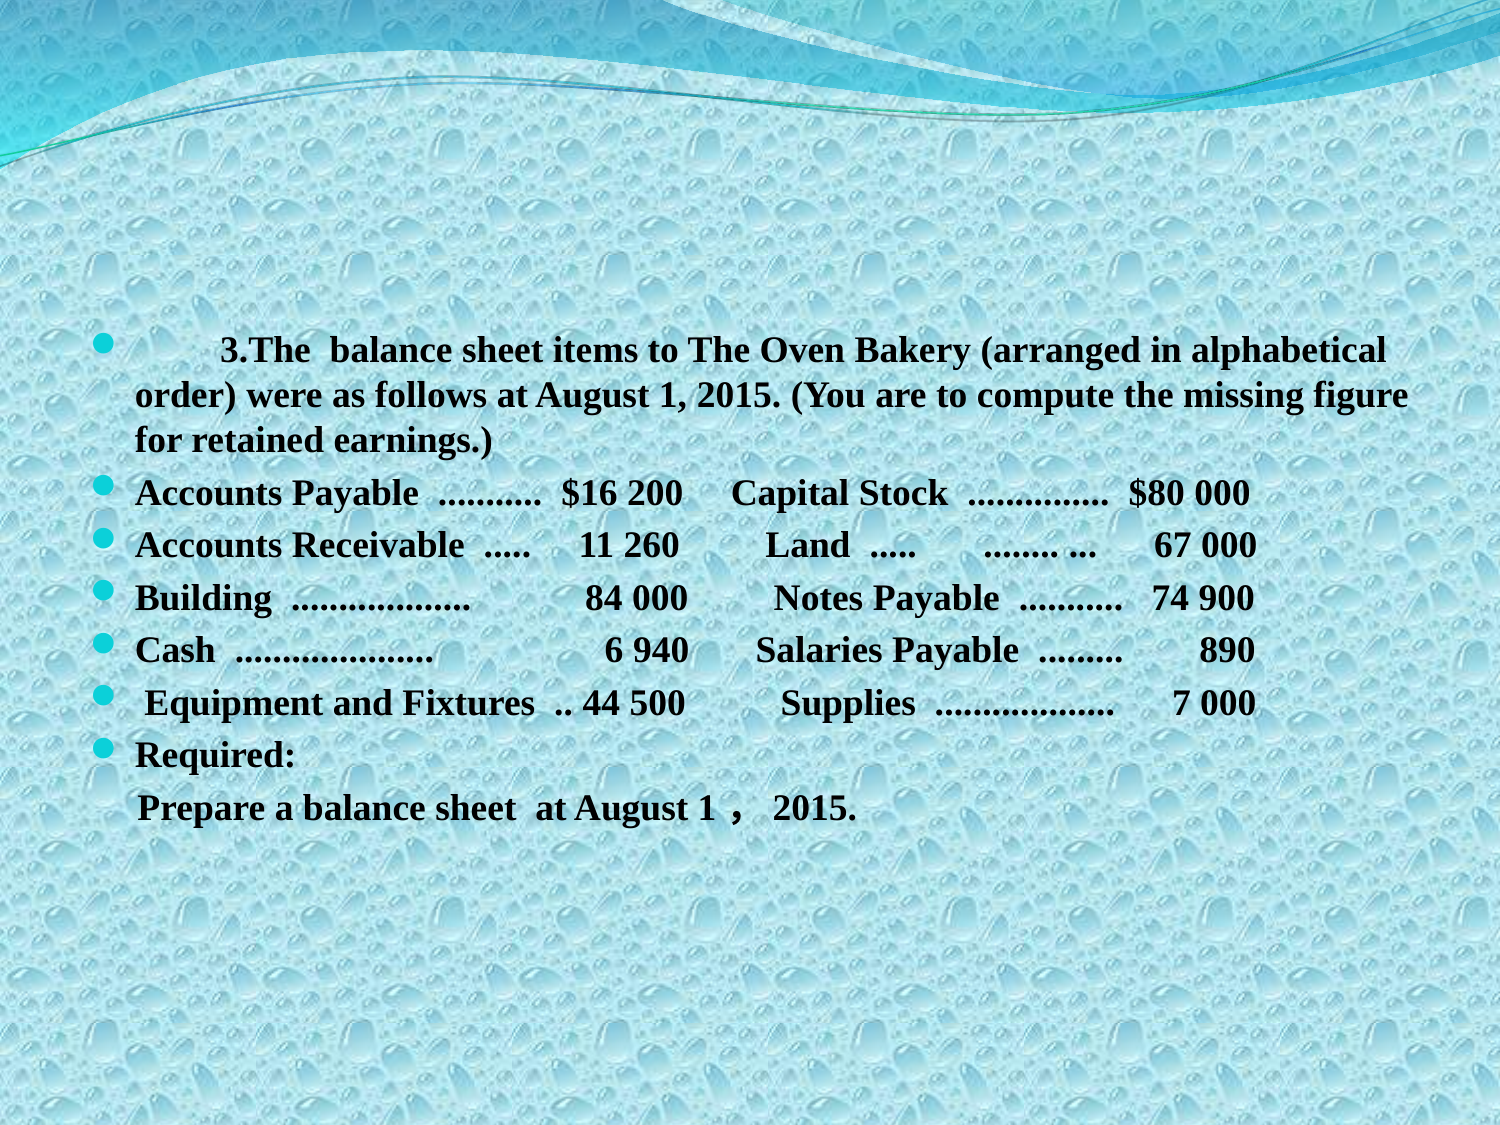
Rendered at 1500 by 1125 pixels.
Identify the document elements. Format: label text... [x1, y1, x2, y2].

picture [0, 0, 1500, 1125]
list 3.The balance sheet items to The Oven Bakery (arranged in alphabetical order) were as follows at August 1, 2015. (You are to compute the missing figure for retained earnings.) Accounts Payable ........... $16 200 Capital Stock ............... $80 000 Accounts Receivable ..... 11 260 Land ..... ........ ... 67 000 Building ................... 84 000 Notes Payable ........... 74 900 Cash ..................... 6 940 Salaries Payable ......... 890 Equipment and Fixtures .. 44 500 Supplies ................... 7 000 Required: Prepare a balance sheet at August 1，2015. [74, 317, 1471, 880]
